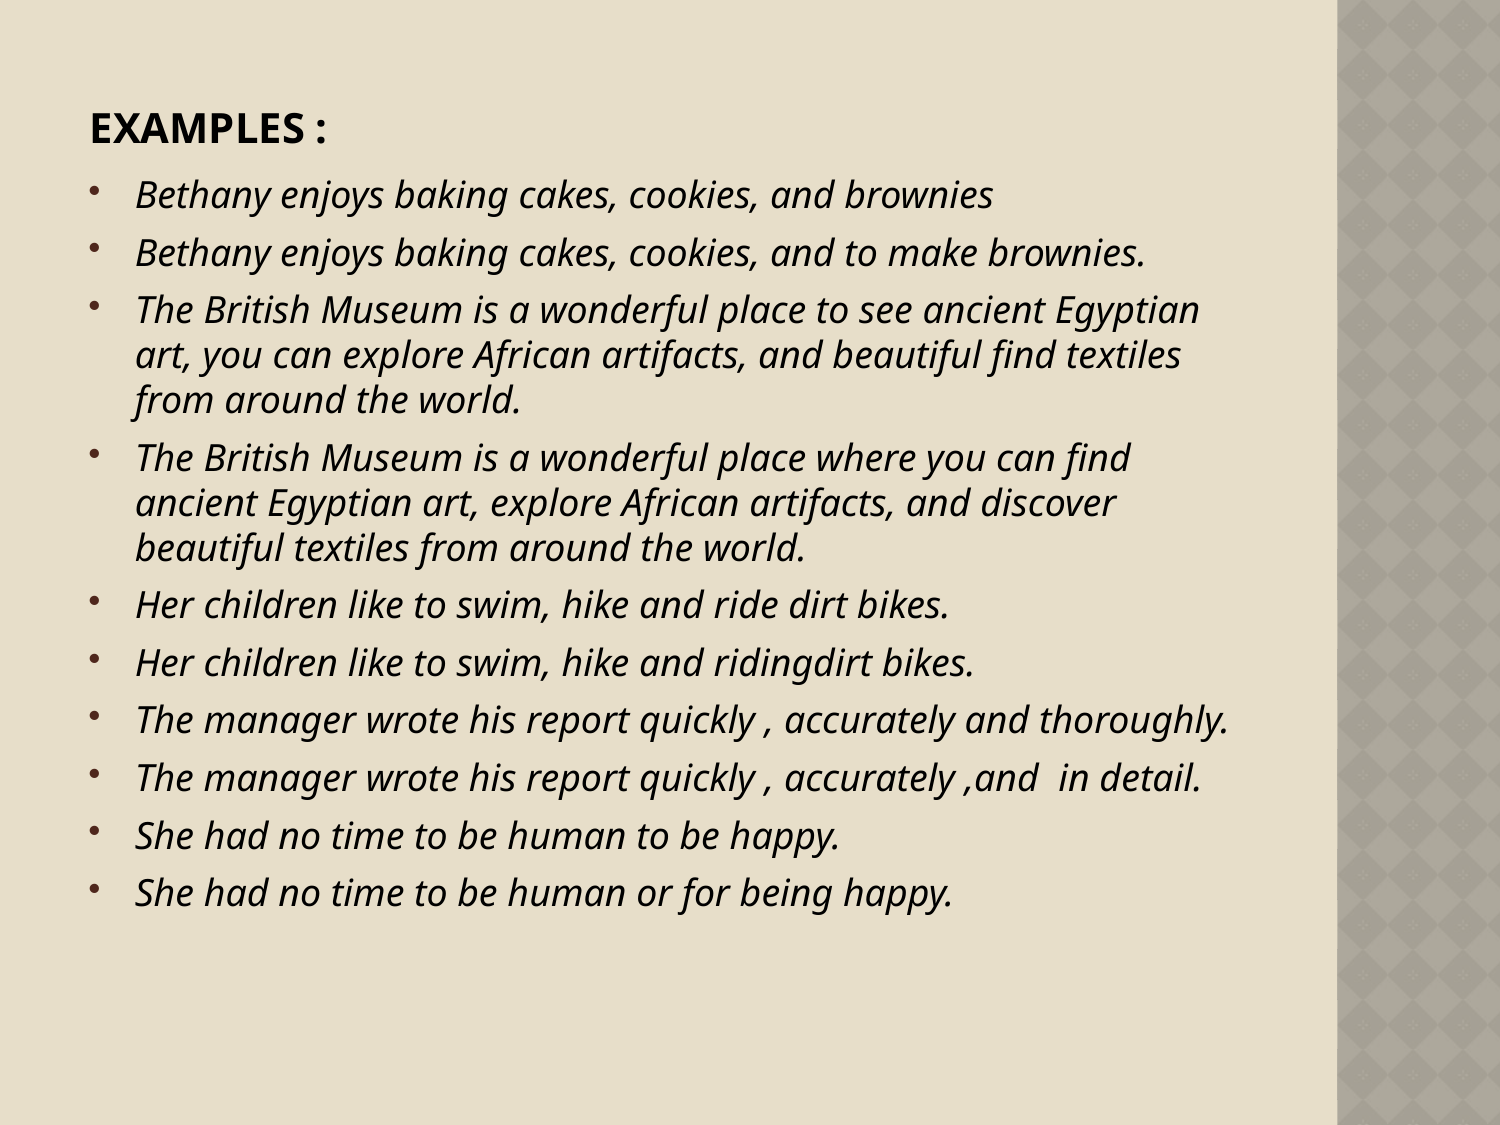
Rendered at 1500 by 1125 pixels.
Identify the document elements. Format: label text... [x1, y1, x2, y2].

list Bethany enjoys baking cakes, cookies, and brownies Bethany enjoys baking cakes, cookies, and to make brownies. The British Museum is a wonderful place to see ancient Egyptian art, you can explore African artifacts, and beautiful find textiles from around the world. The British Museum is a wonderful place where you can find ancient Egyptian art, explore African artifacts, and discover beautiful textiles from around the world. Her children like to swim, hike and ride dirt bikes. Her children like to swim, hike and ridingdirt bikes. The manager wrote his report quickly , accurately and thoroughly. The manager wrote his report quickly , accurately ,and in detail. She had no time to be human to be happy. She had no time to be human or for being happy. [75, 164, 1263, 1059]
title EXAMPLES : [82, 52, 1263, 153]
